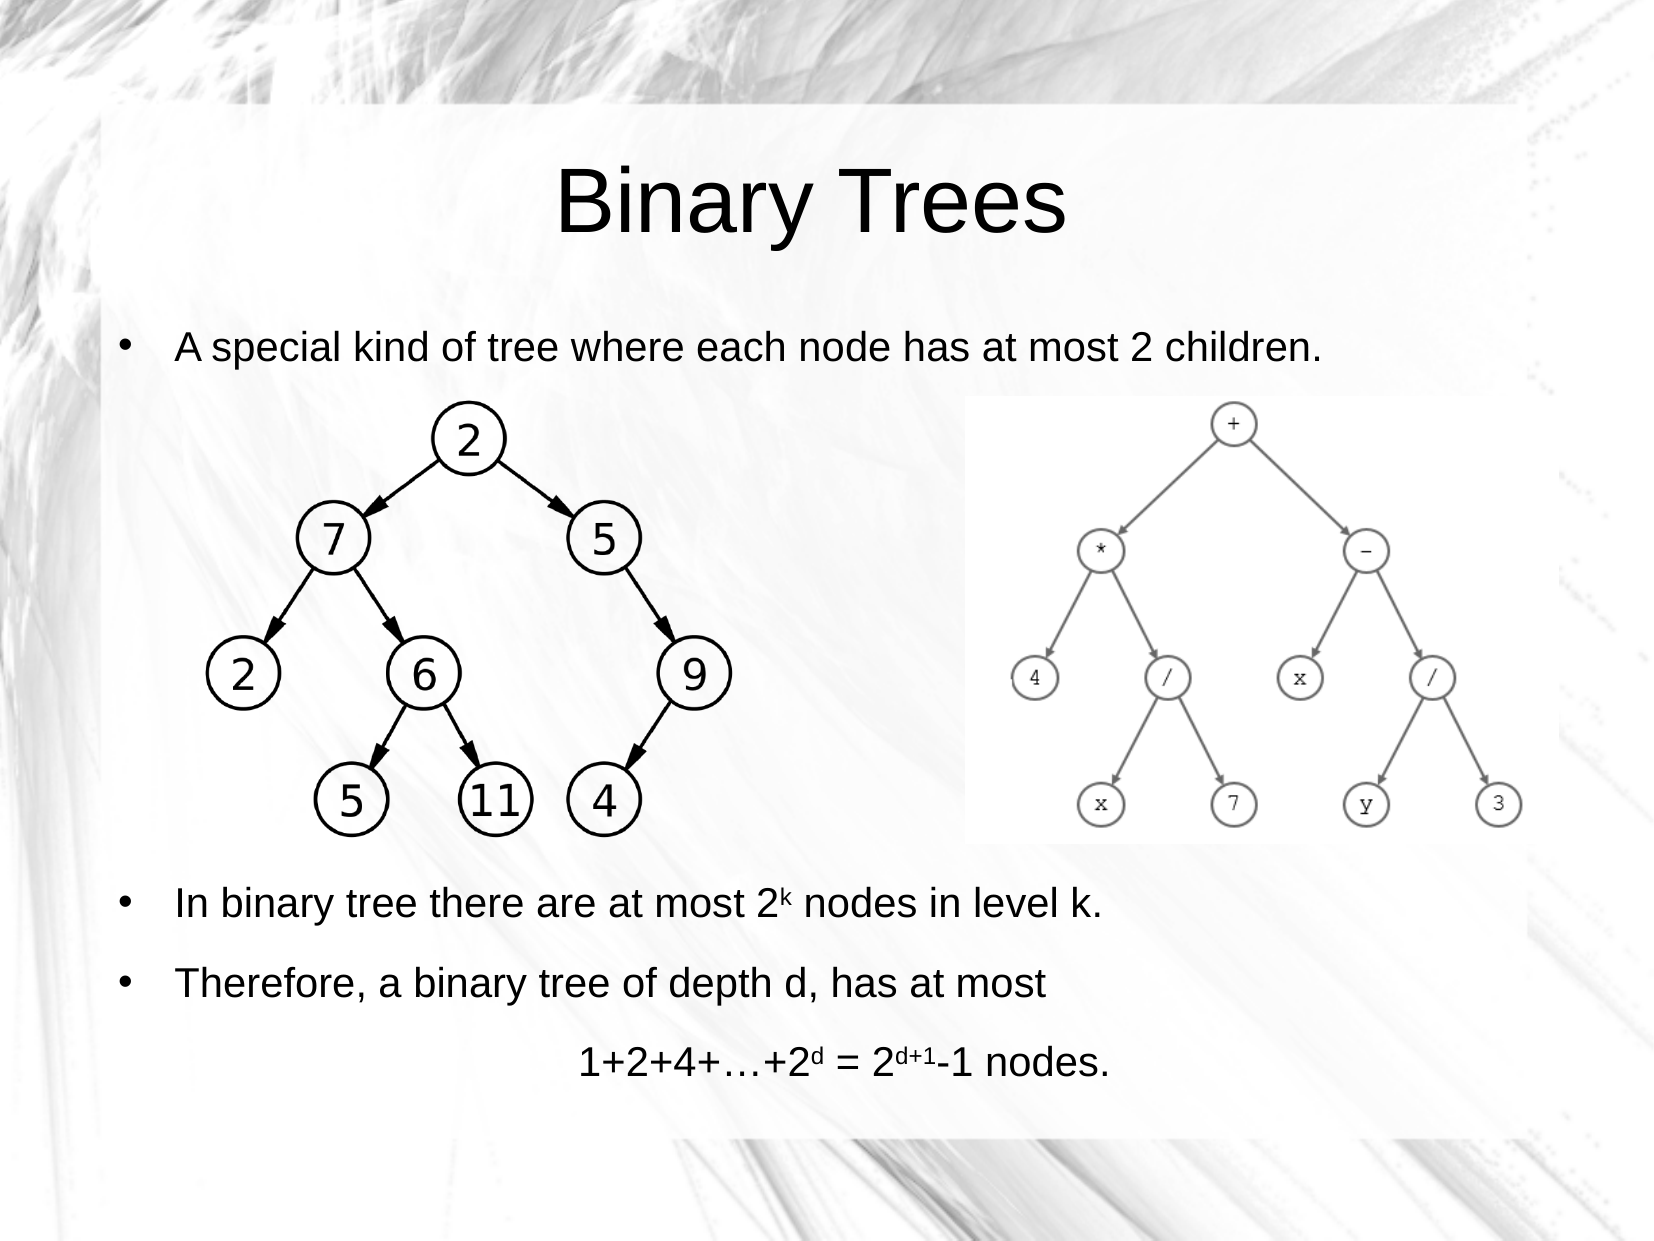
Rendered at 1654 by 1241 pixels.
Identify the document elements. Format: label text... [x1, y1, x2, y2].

picture [0, 0, 1654, 1241]
list A special kind of tree where each node has at most 2 children. In binary tree there are at most 2k nodes in level k. Therefore, a binary tree of depth d, has at most 1+2+4+…+2d = 2d+1-1 nodes. [118, 319, 1571, 1102]
title Binary Trees [118, 112, 1506, 281]
